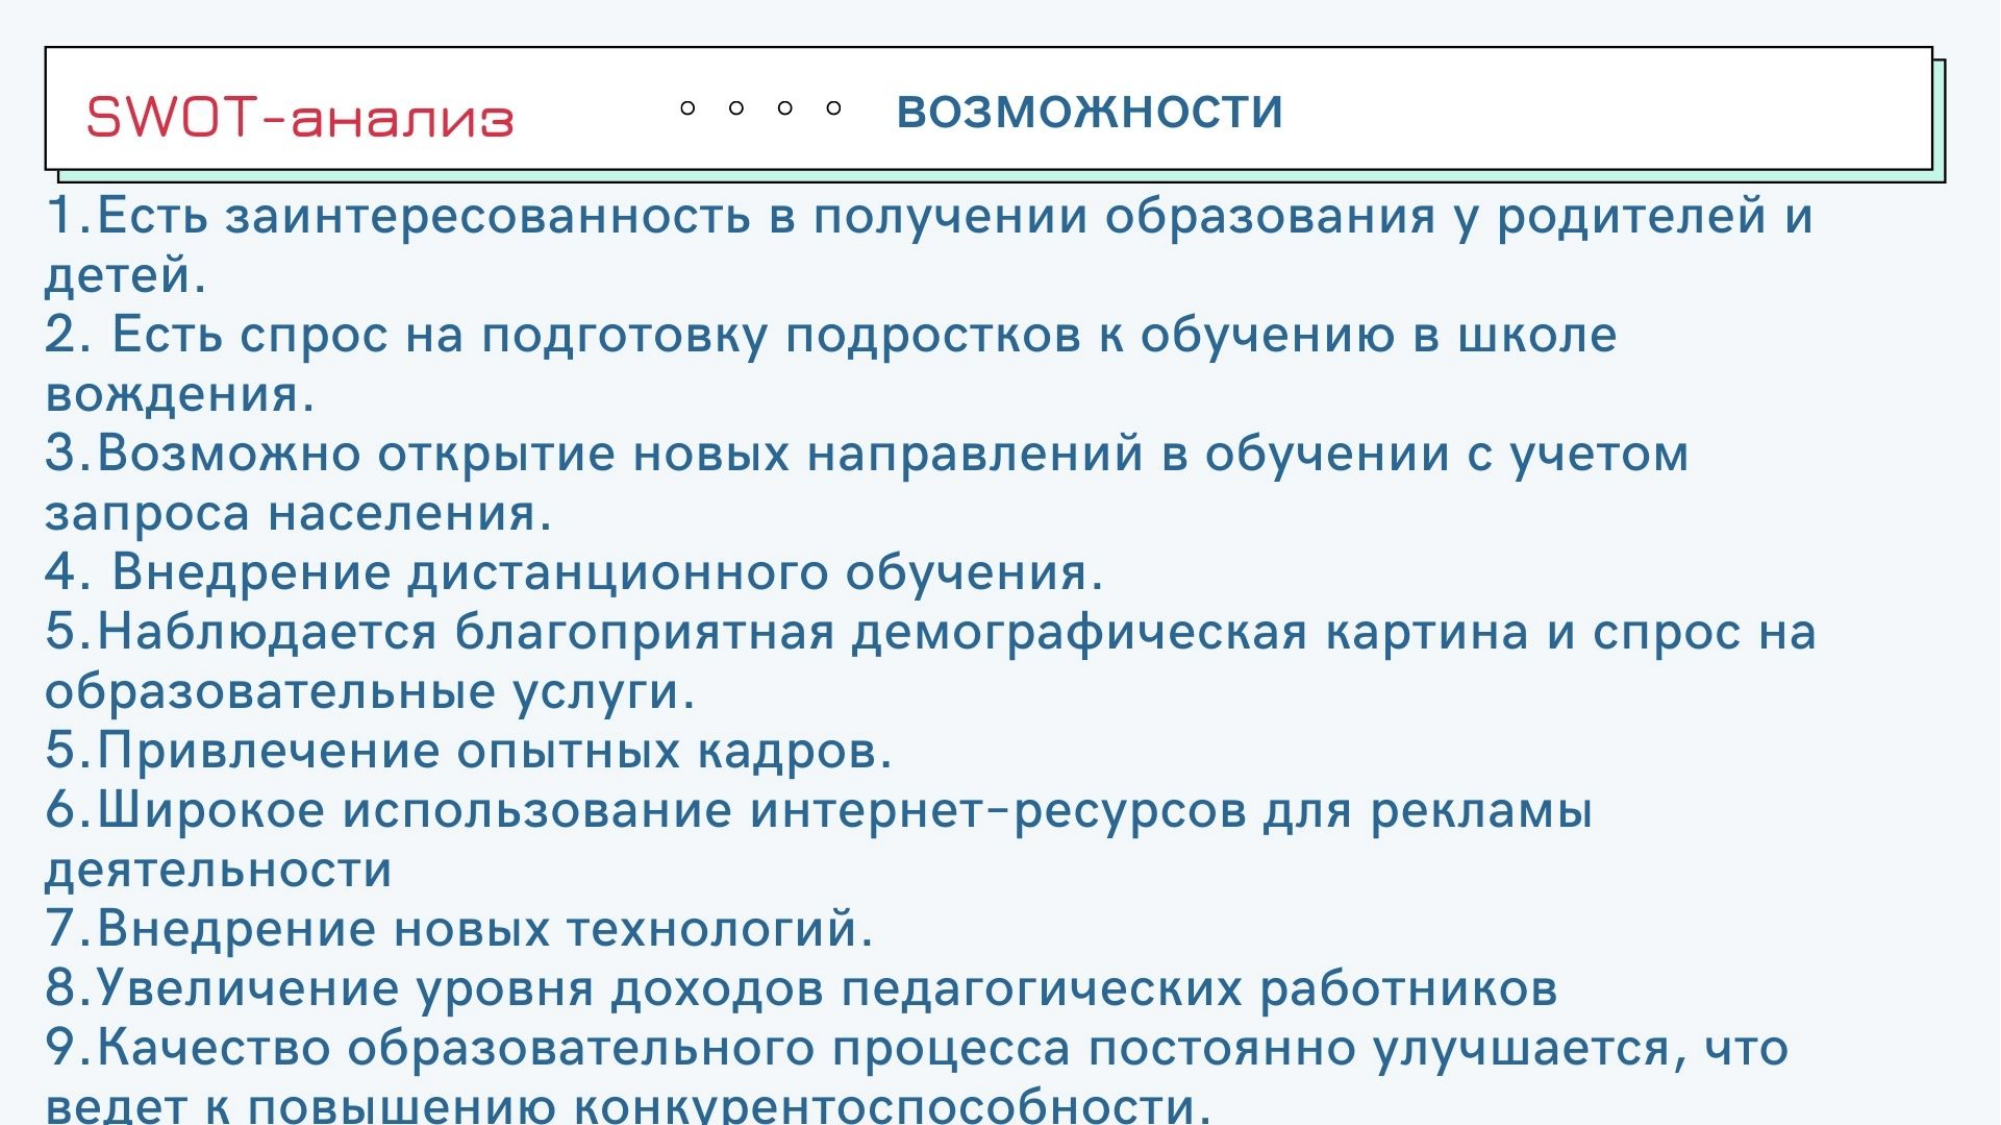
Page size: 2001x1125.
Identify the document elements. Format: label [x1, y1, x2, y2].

list [0, 0, 2000, 1125]
